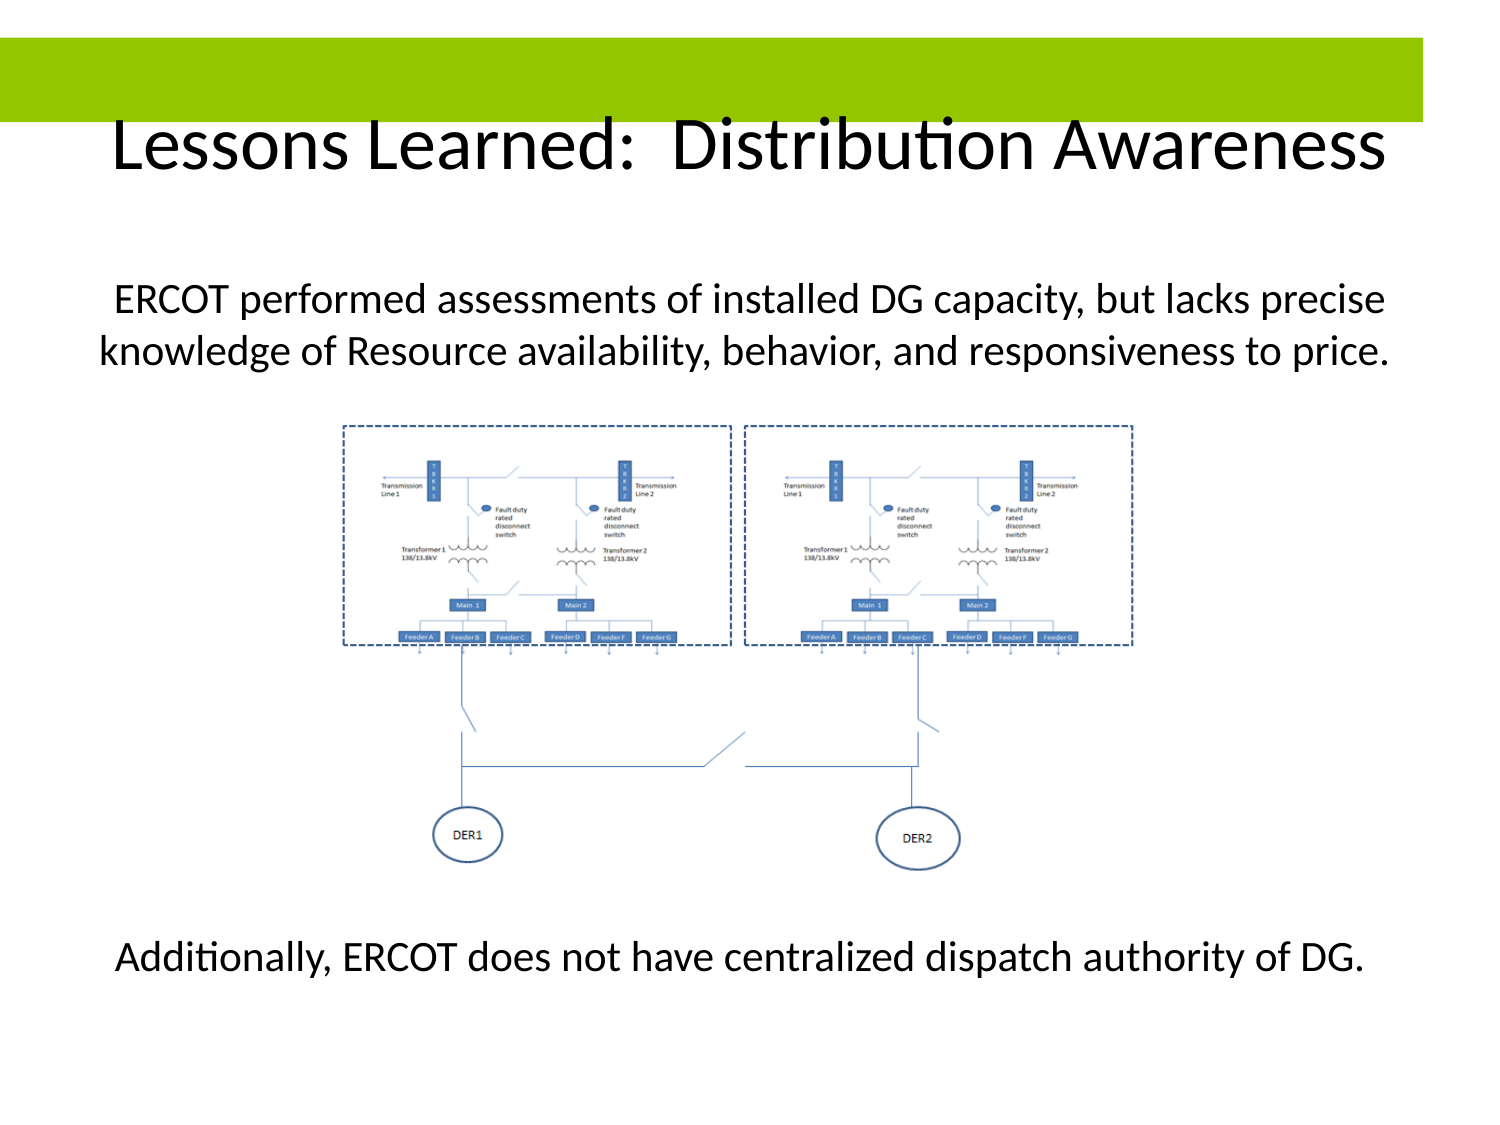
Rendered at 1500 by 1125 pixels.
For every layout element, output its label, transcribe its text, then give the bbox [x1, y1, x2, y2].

list ERCOT performed assessments of installed DG capacity, but lacks precise knowledge of Resource availability, behavior, and responsiveness to price. Additionally, ERCOT does not have centralized dispatch authority of DG. [75, 262, 1425, 1005]
title Lessons Learned: Distribution Awareness [75, 45, 1425, 233]
picture [333, 411, 1142, 876]
